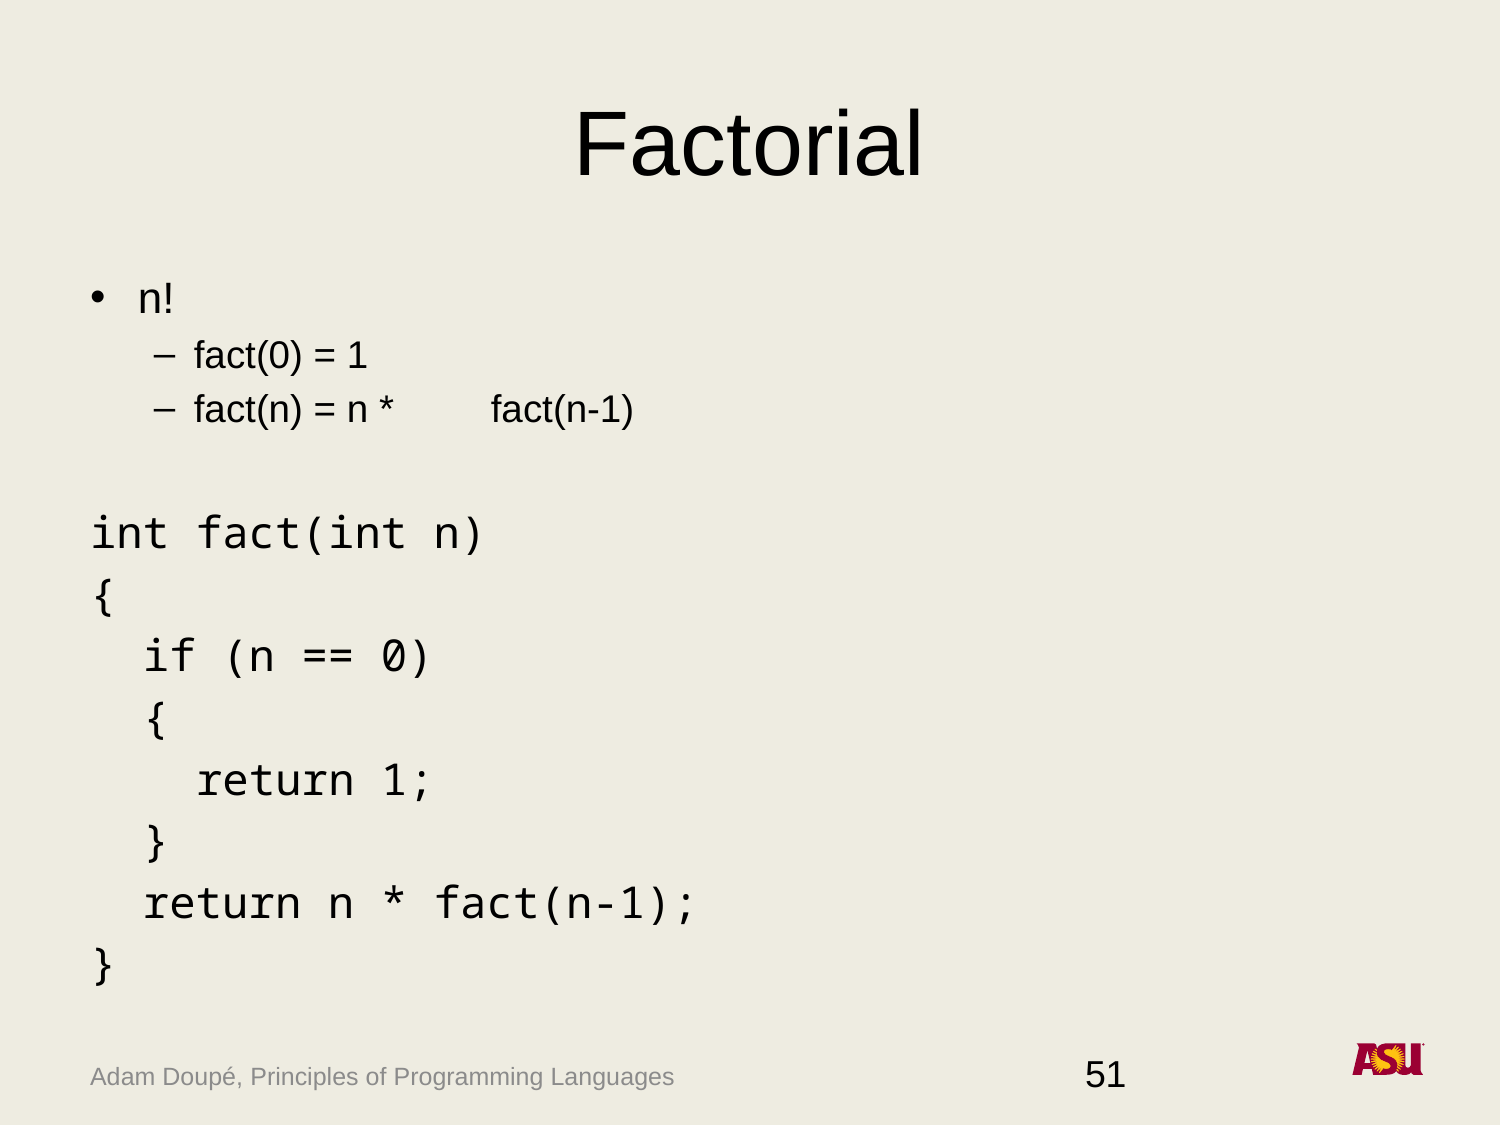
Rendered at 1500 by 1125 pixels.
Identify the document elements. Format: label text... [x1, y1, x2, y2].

list n! fact(0) = 1 fact(n) = n * fact(n-1) int fact(int n) { if (n == 0) { return 1; } return n * fact(n-1); } [75, 262, 1425, 1005]
slide_number 51 [1070, 1042, 1421, 1103]
title Factorial [75, 45, 1425, 233]
